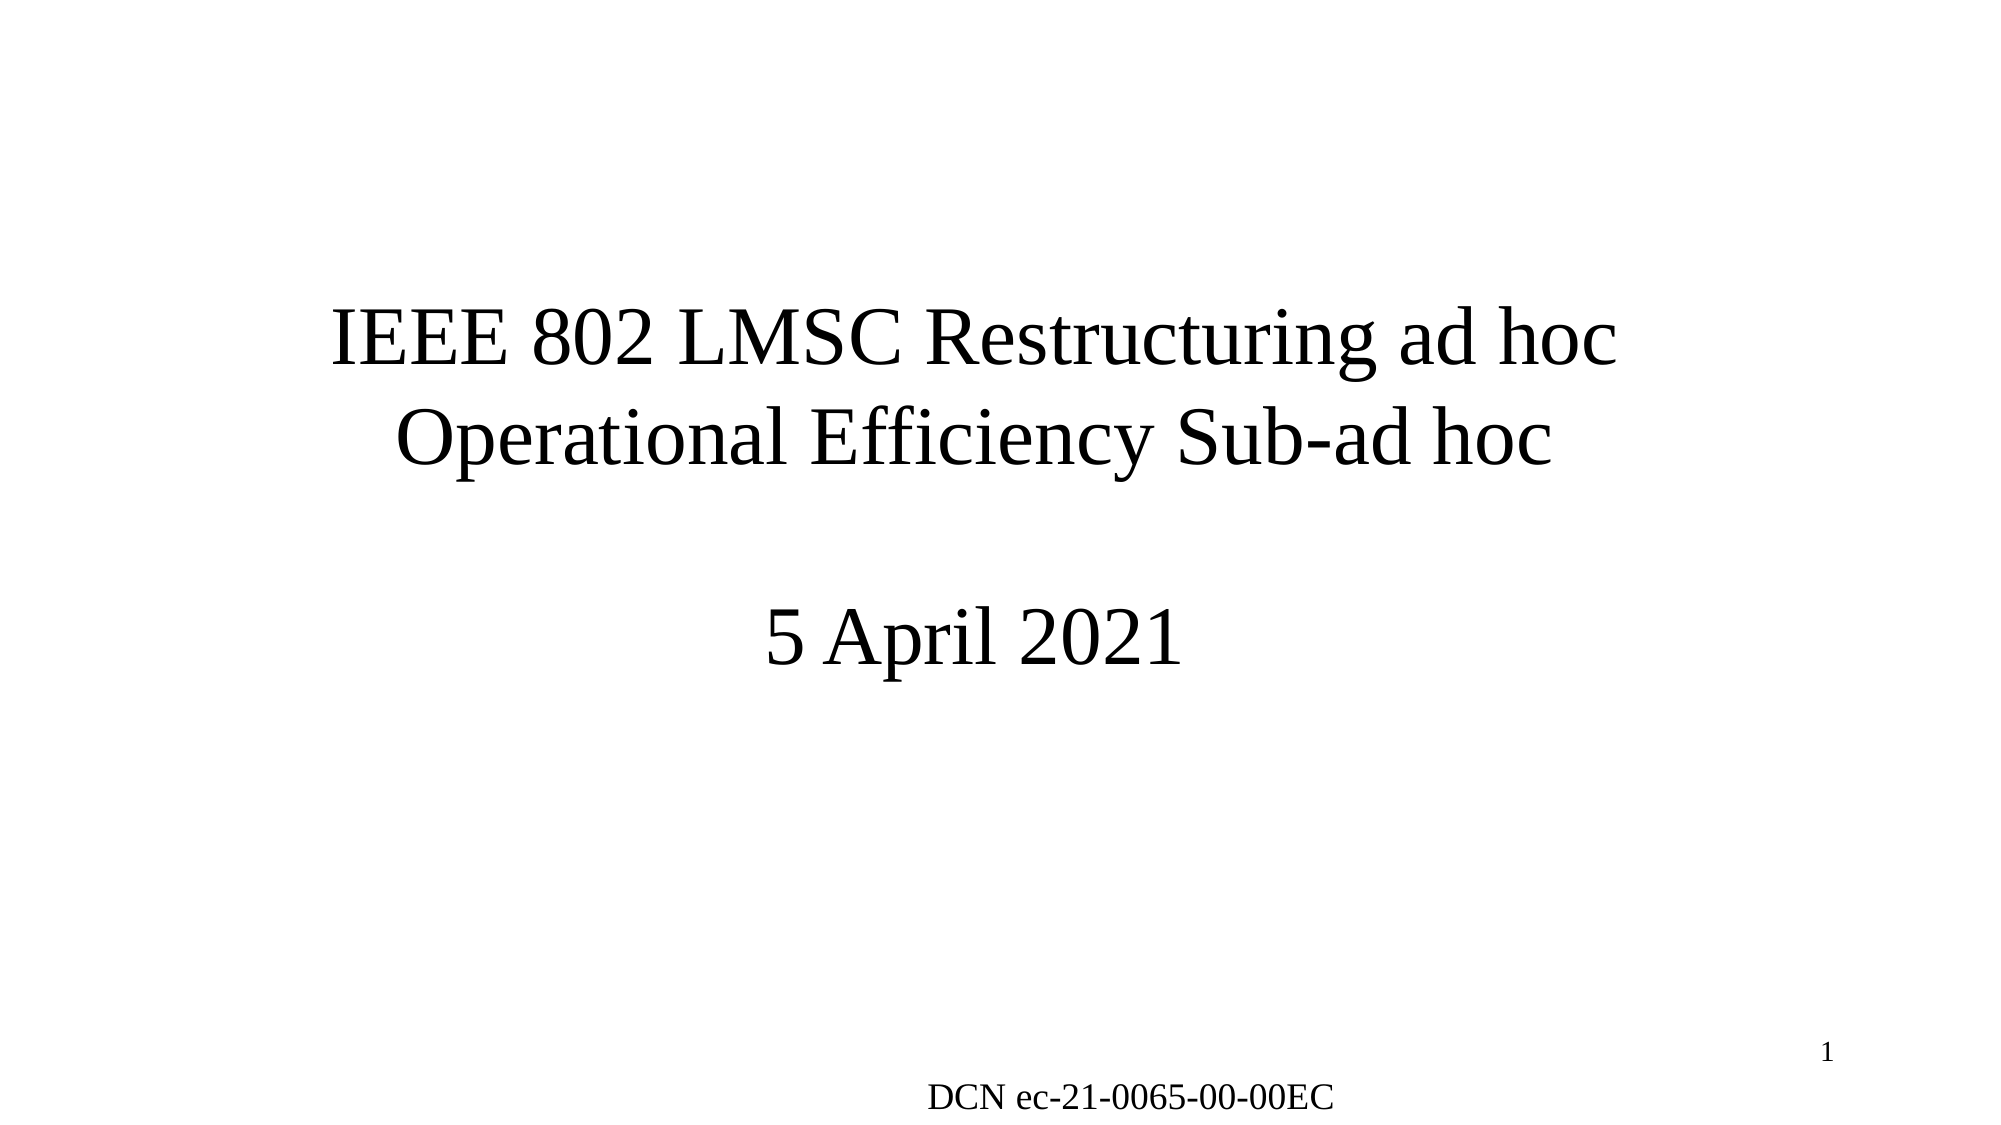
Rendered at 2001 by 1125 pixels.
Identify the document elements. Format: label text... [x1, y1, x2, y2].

text_box DCN ec-21-0065-00-00EC [912, 1064, 1780, 1125]
title IEEE 802 LMSC Restructuring ad hoc Operational Efficiency Sub-ad hoc 5 April 2021 [274, 224, 1676, 938]
slide_number 1 [1433, 1024, 1851, 1101]
